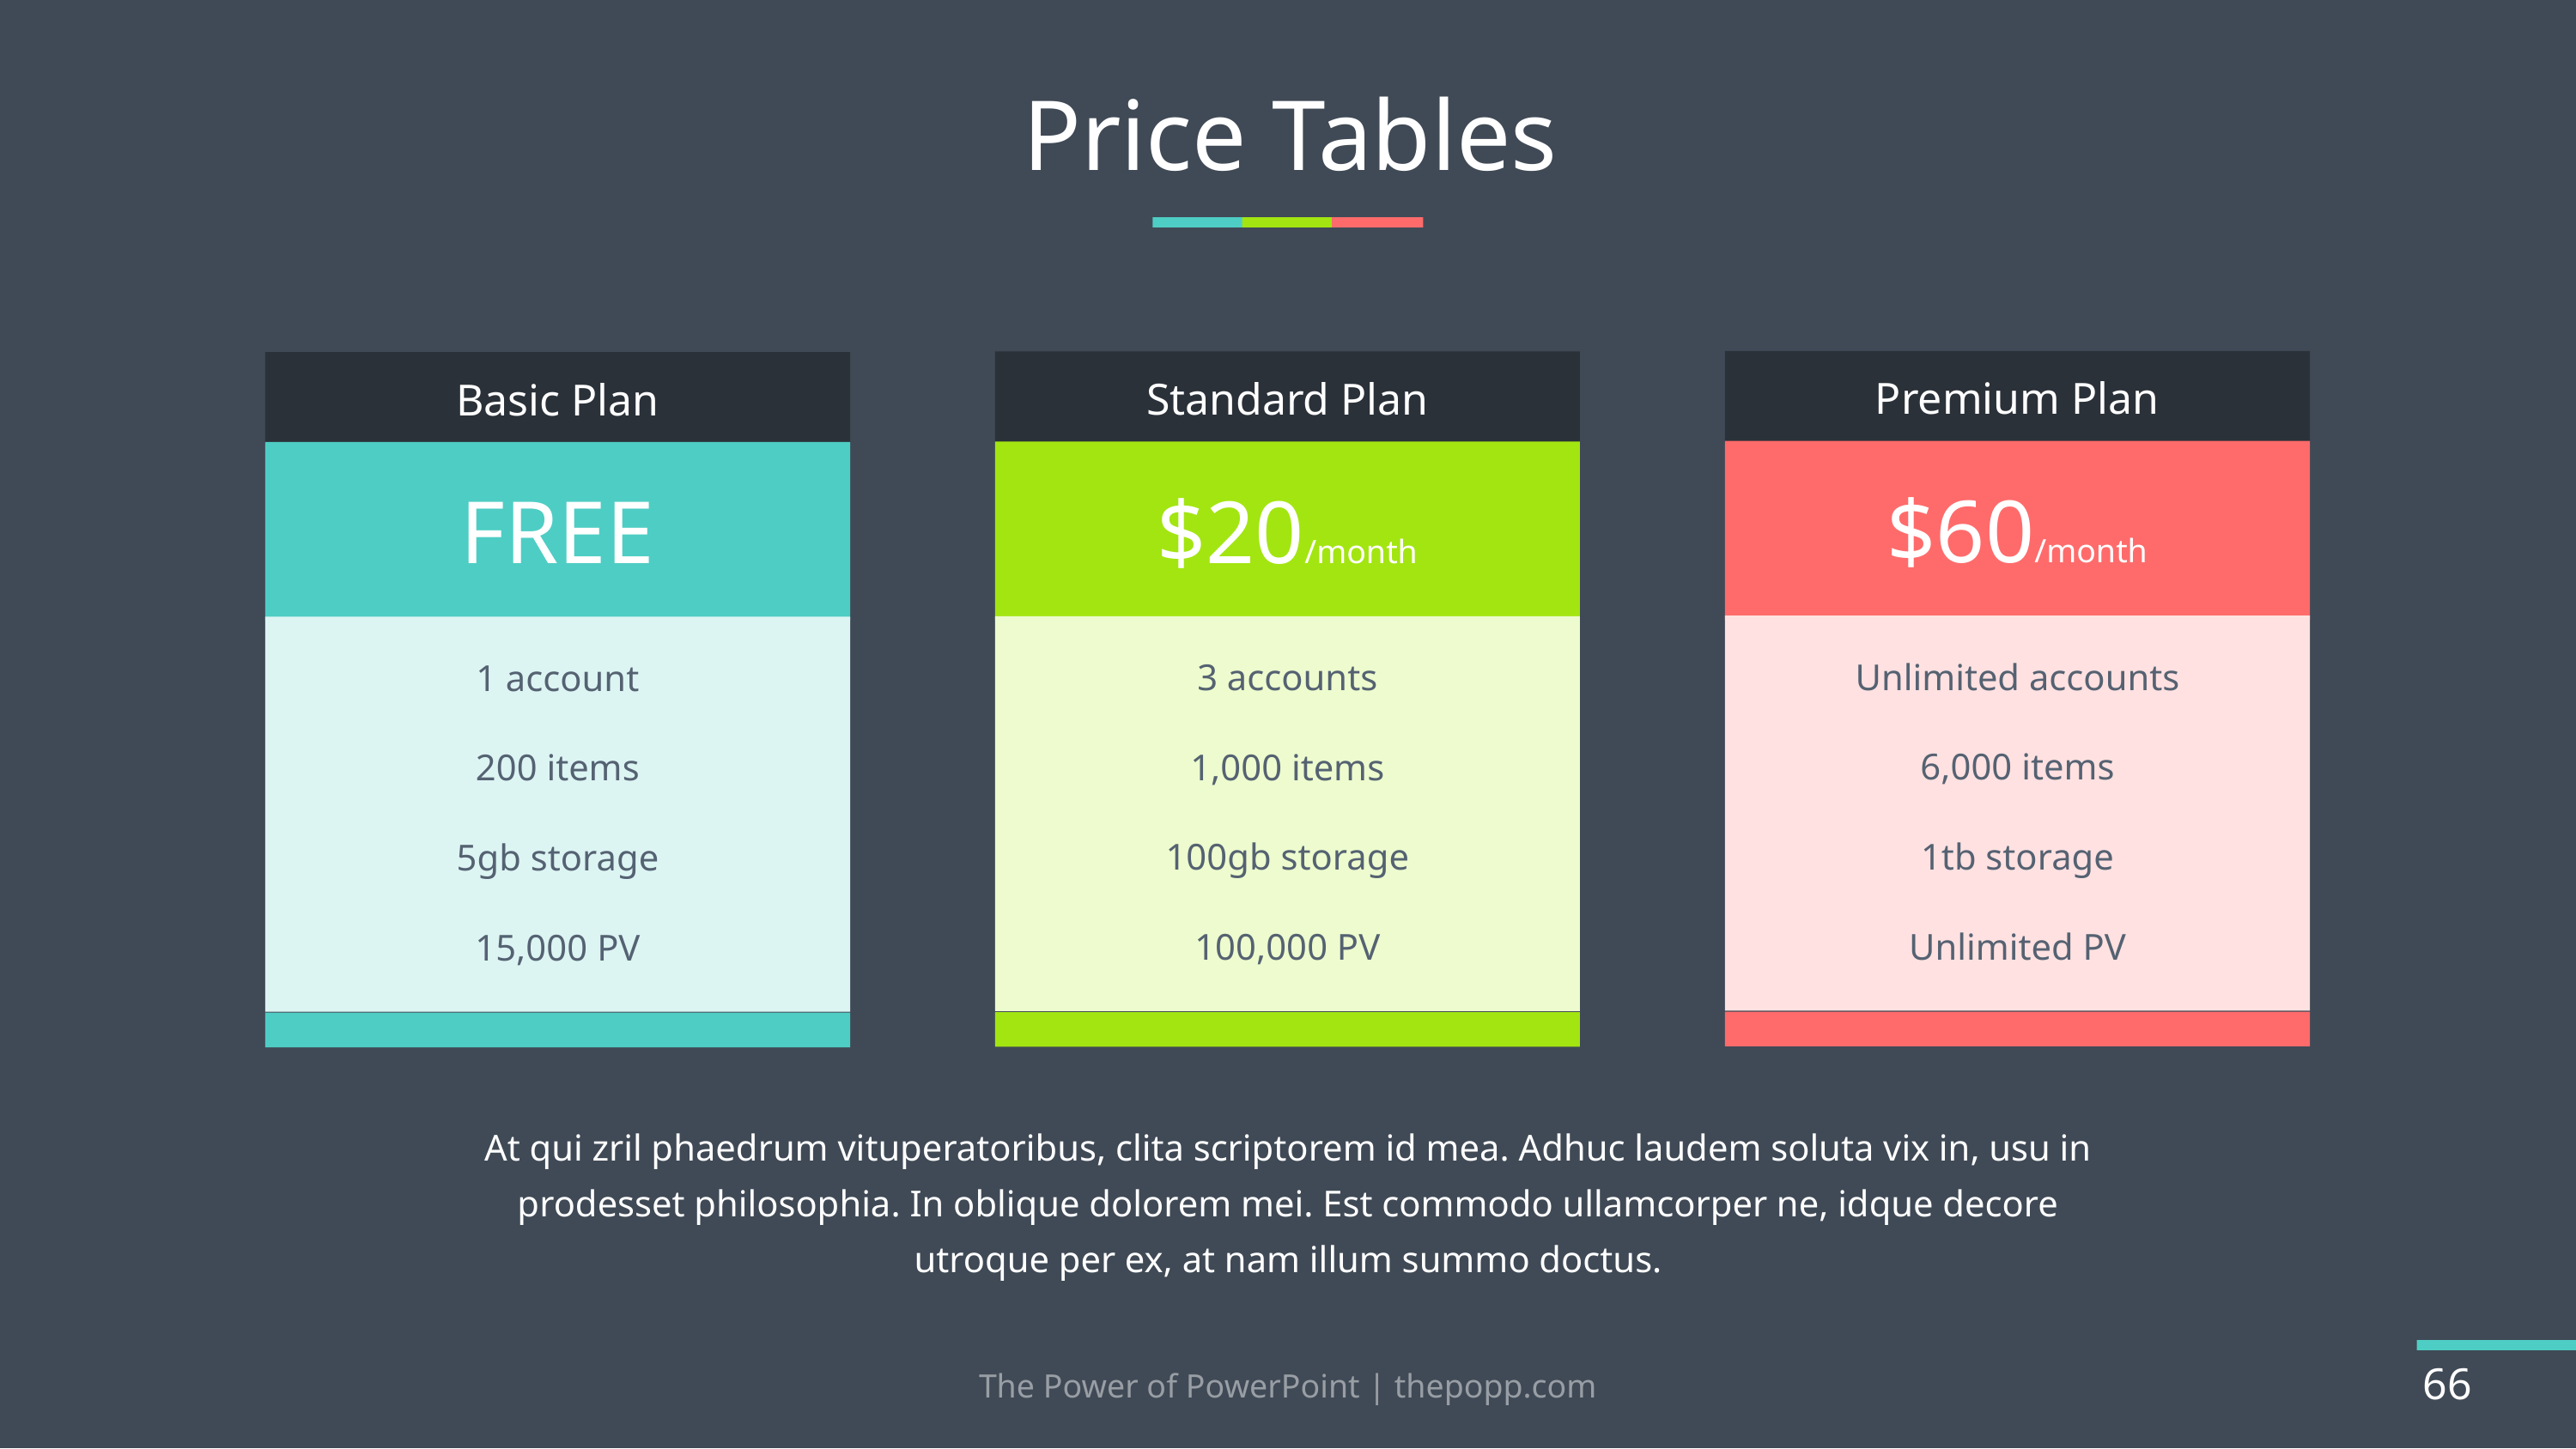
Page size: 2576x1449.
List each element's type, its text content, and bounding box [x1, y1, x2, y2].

title Price Tables [69, 49, 2512, 230]
list $60/month [1724, 443, 2311, 615]
list Basic Plan [264, 352, 851, 445]
list 200 items [264, 730, 851, 804]
list 1tb storage [1724, 818, 2311, 894]
list Unlimited PV [1724, 907, 2311, 983]
list 5gb storage [264, 819, 851, 894]
list Standard Plan [994, 352, 1581, 444]
list 1 account [264, 640, 851, 715]
list 6,000 items [1724, 728, 2311, 803]
list FREE [264, 445, 851, 616]
list 3 accounts [994, 639, 1581, 714]
list 100,000 PV [994, 908, 1581, 984]
list Unlimited accounts [1724, 639, 2311, 714]
list 100gb storage [994, 818, 1581, 894]
list 15,000 PV [264, 909, 851, 984]
slide_number 66 [2409, 1351, 2576, 1421]
footer The Power of PowerPoint | thepopp.com [853, 1349, 1723, 1427]
list At qui zril phaedrum vituperatoribus, clita scriptorem id mea. Adhuc laudem soluta vix in, usu in prodesset philosophia. In oblique dolorem mei. Est commodo ullamcorper ne, idque decore utroque per ex, at nam illum summo doctus. [450, 1088, 2126, 1304]
list Premium Plan [1724, 351, 2311, 443]
list 1,000 items [994, 729, 1581, 804]
list $20/month [994, 444, 1581, 615]
